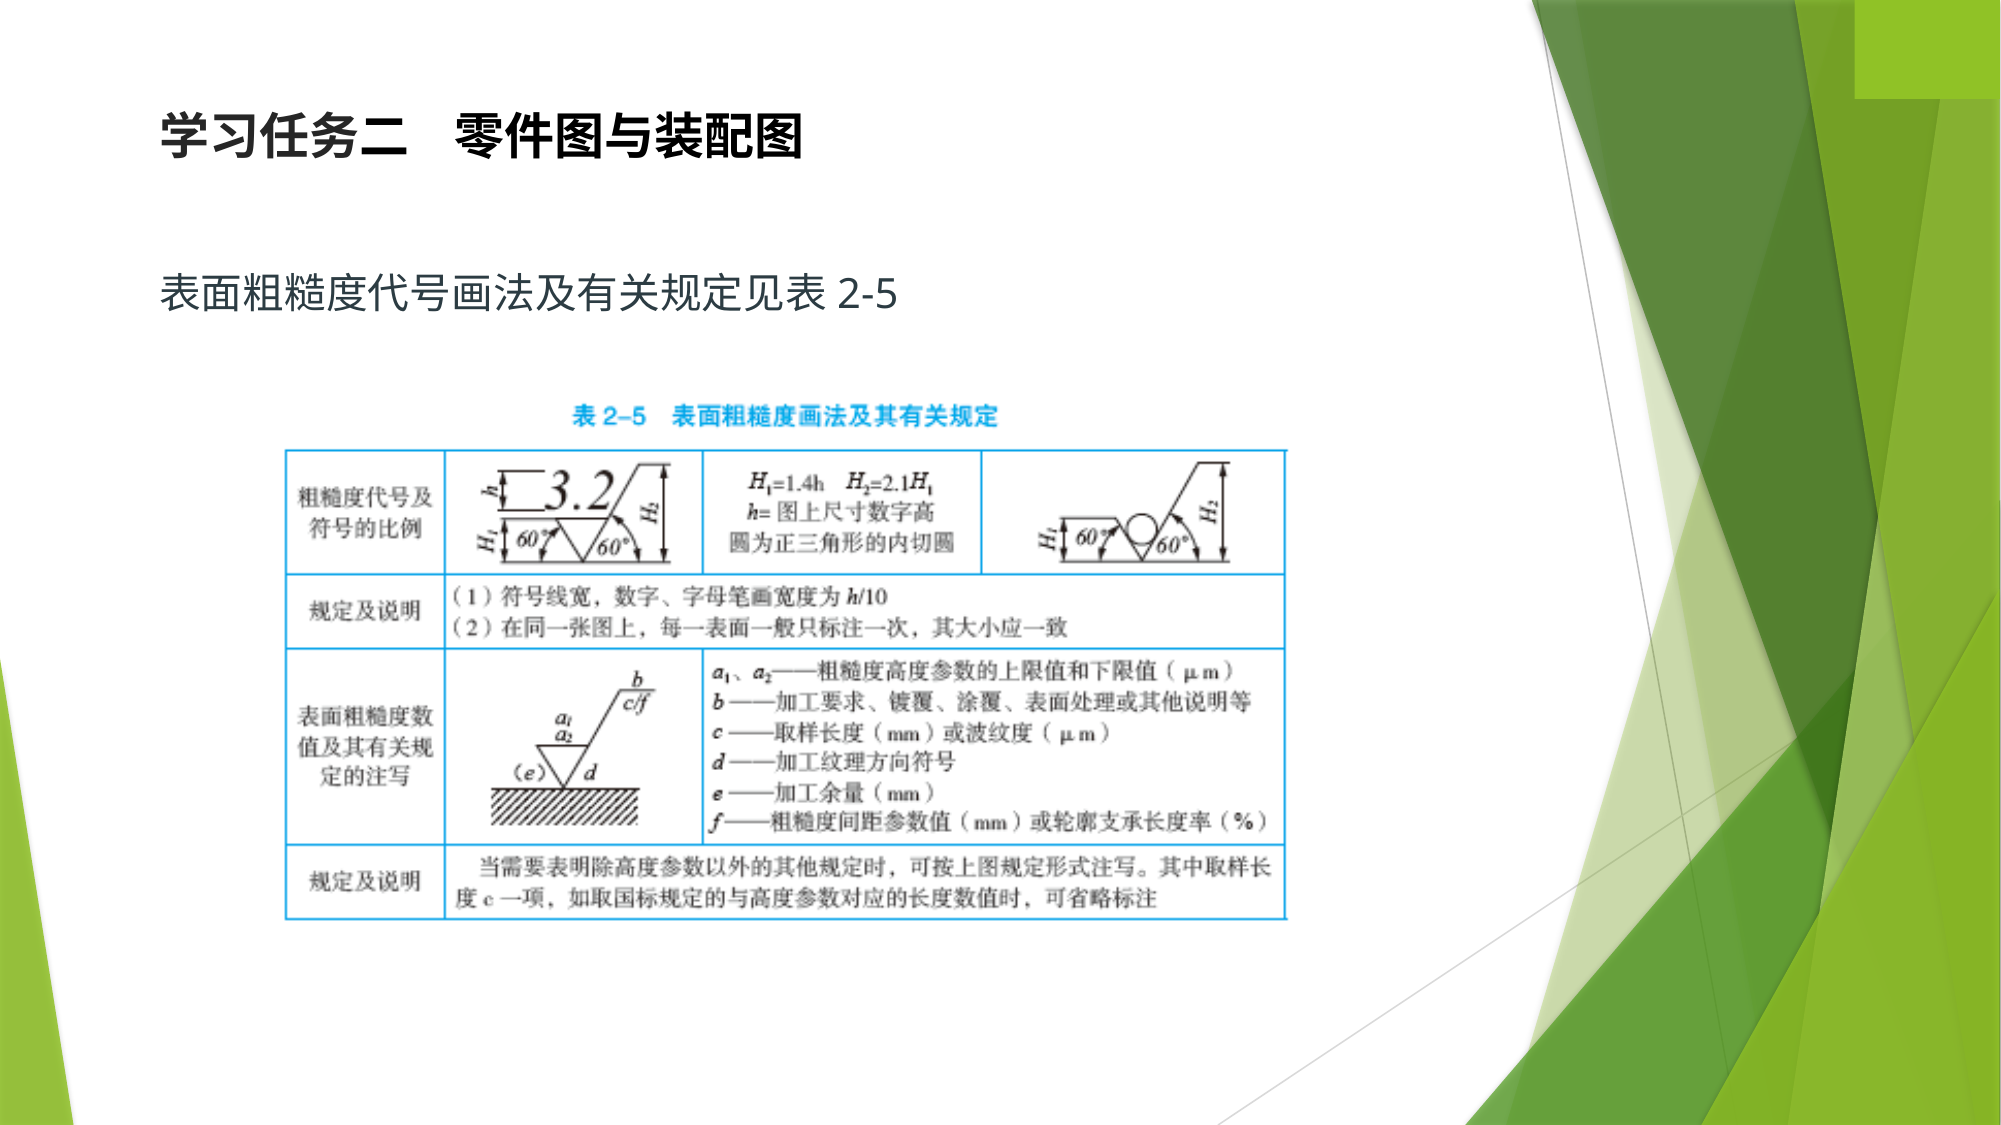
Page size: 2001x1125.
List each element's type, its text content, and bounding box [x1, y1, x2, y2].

text_box [1853, 0, 2000, 100]
text_box 表面粗糙度代号画法及有关规定见表2-5 [144, 259, 1849, 325]
picture [271, 387, 1310, 932]
text_box 学习任务二 零件图与装配图 [144, 85, 1856, 216]
